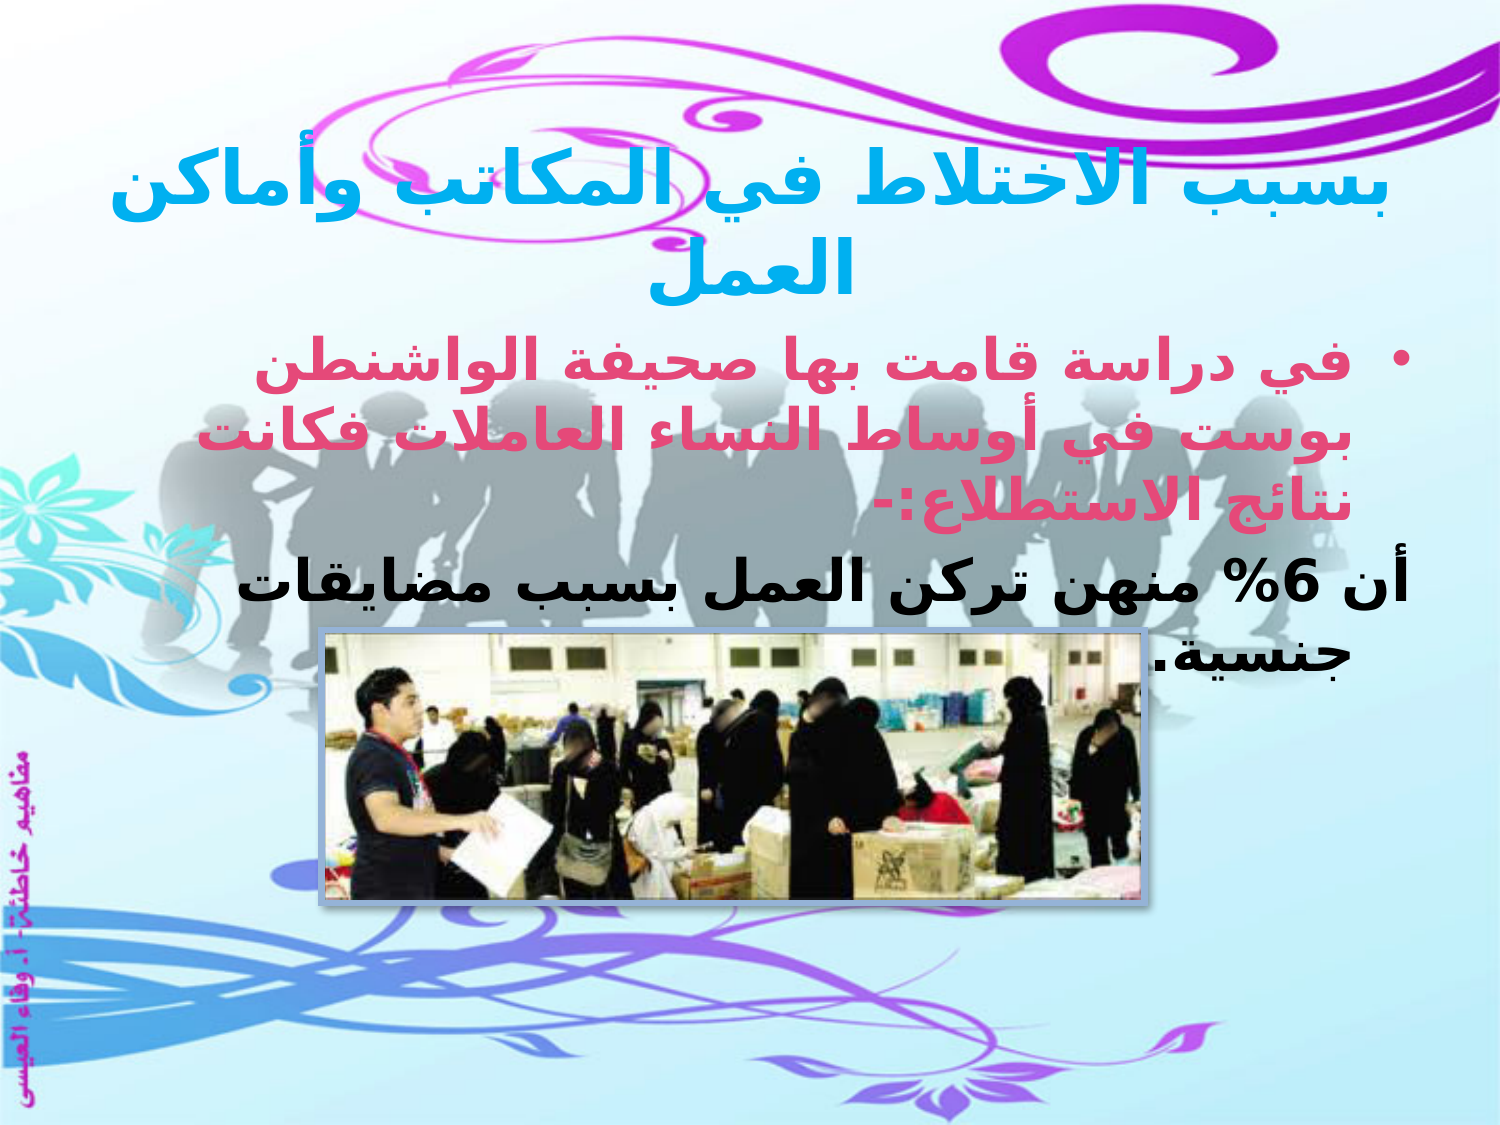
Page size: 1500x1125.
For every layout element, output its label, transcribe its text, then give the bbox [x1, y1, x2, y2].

list في دراسة قامت بها صحيفة الواشنطن بوست في أوساط النساء العاملات فكانت نتائج الاستطلاع:- أن 6% منهن تركن العمل بسبب مضايقات جنسية. [76, 314, 1427, 1058]
title بسبب الاختلاط في المكاتب وأماكن العمل [76, 125, 1427, 314]
picture [0, 0, 1500, 1125]
